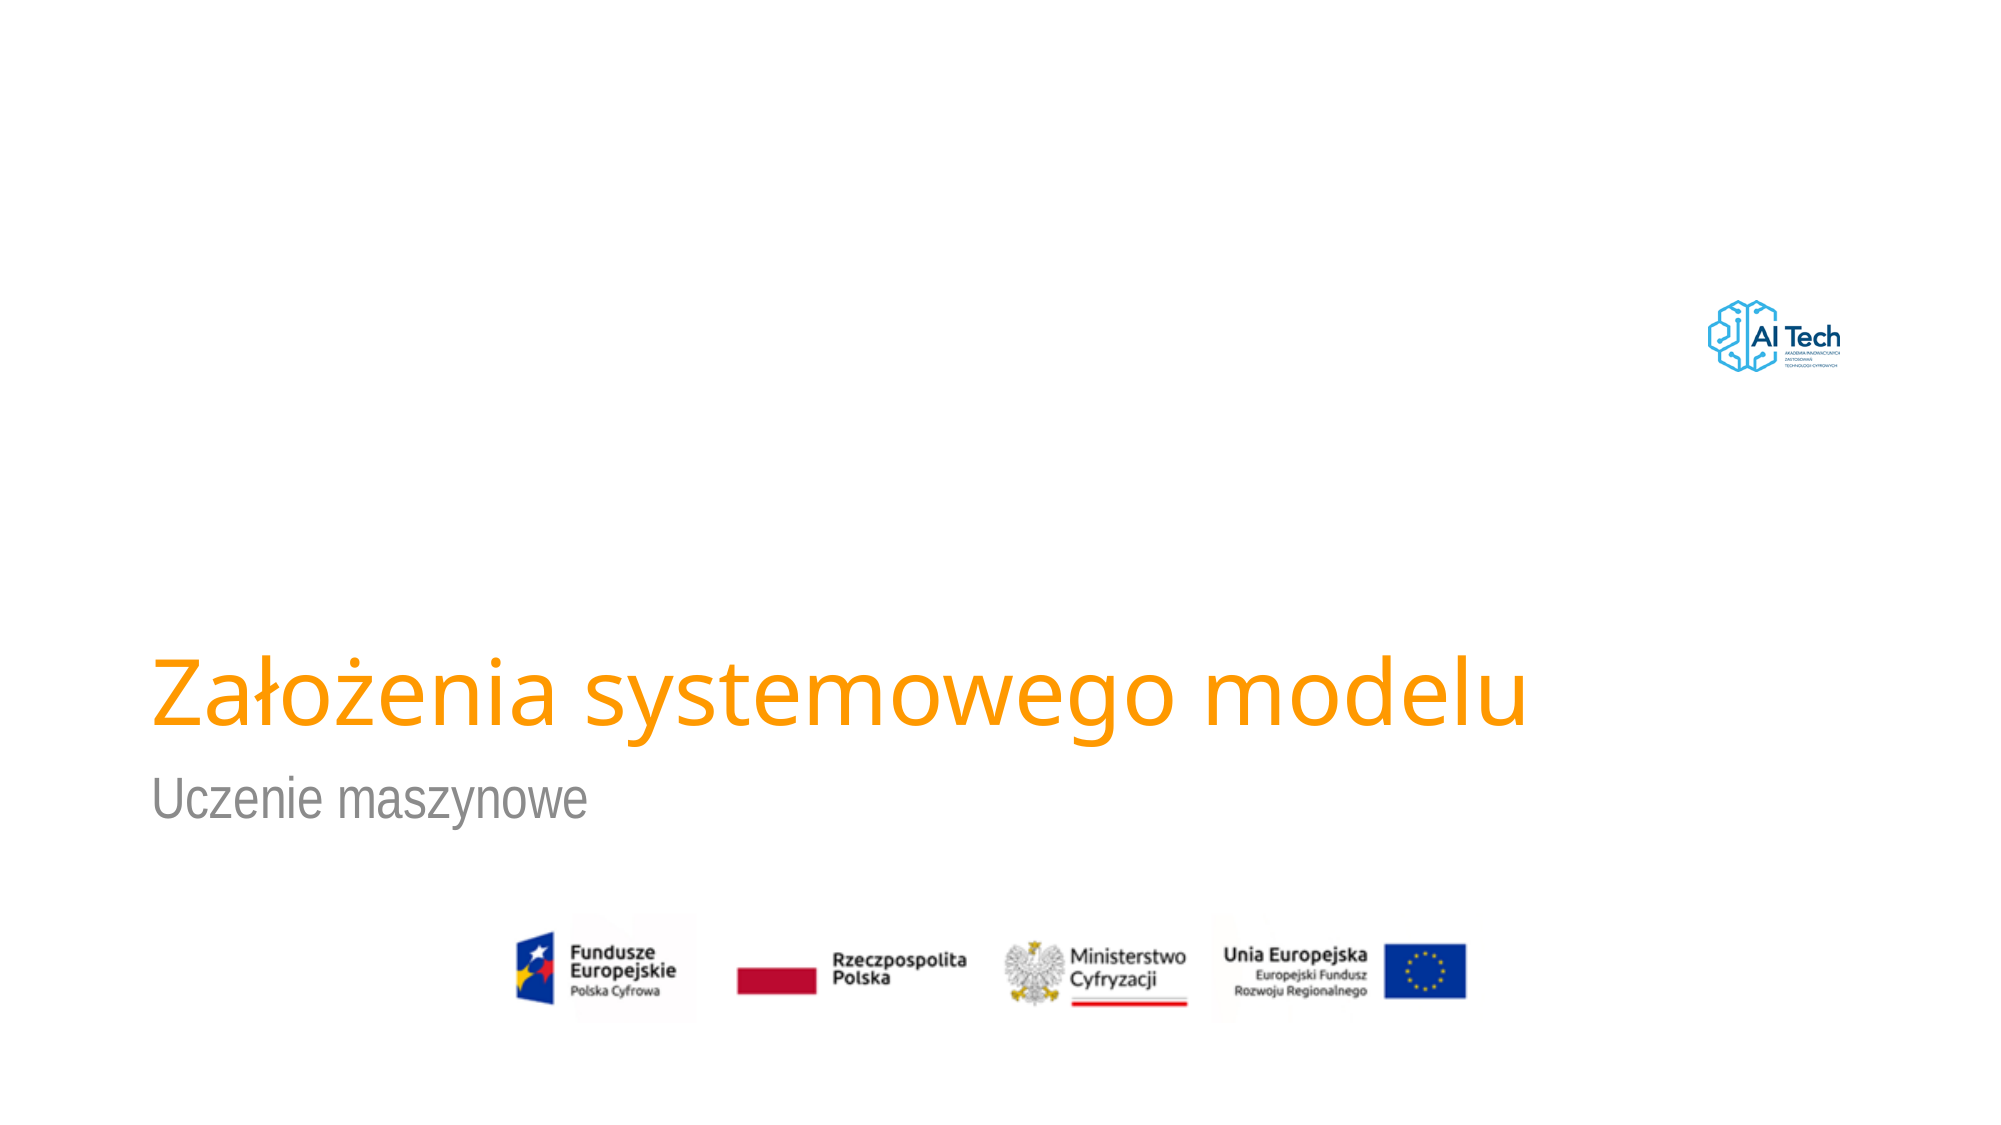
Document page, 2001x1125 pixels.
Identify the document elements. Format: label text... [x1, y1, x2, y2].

title Założenia systemowego modelu [136, 284, 1862, 752]
picture [483, 999, 1486, 1023]
list Uczenie maszynowe [136, 752, 1862, 999]
